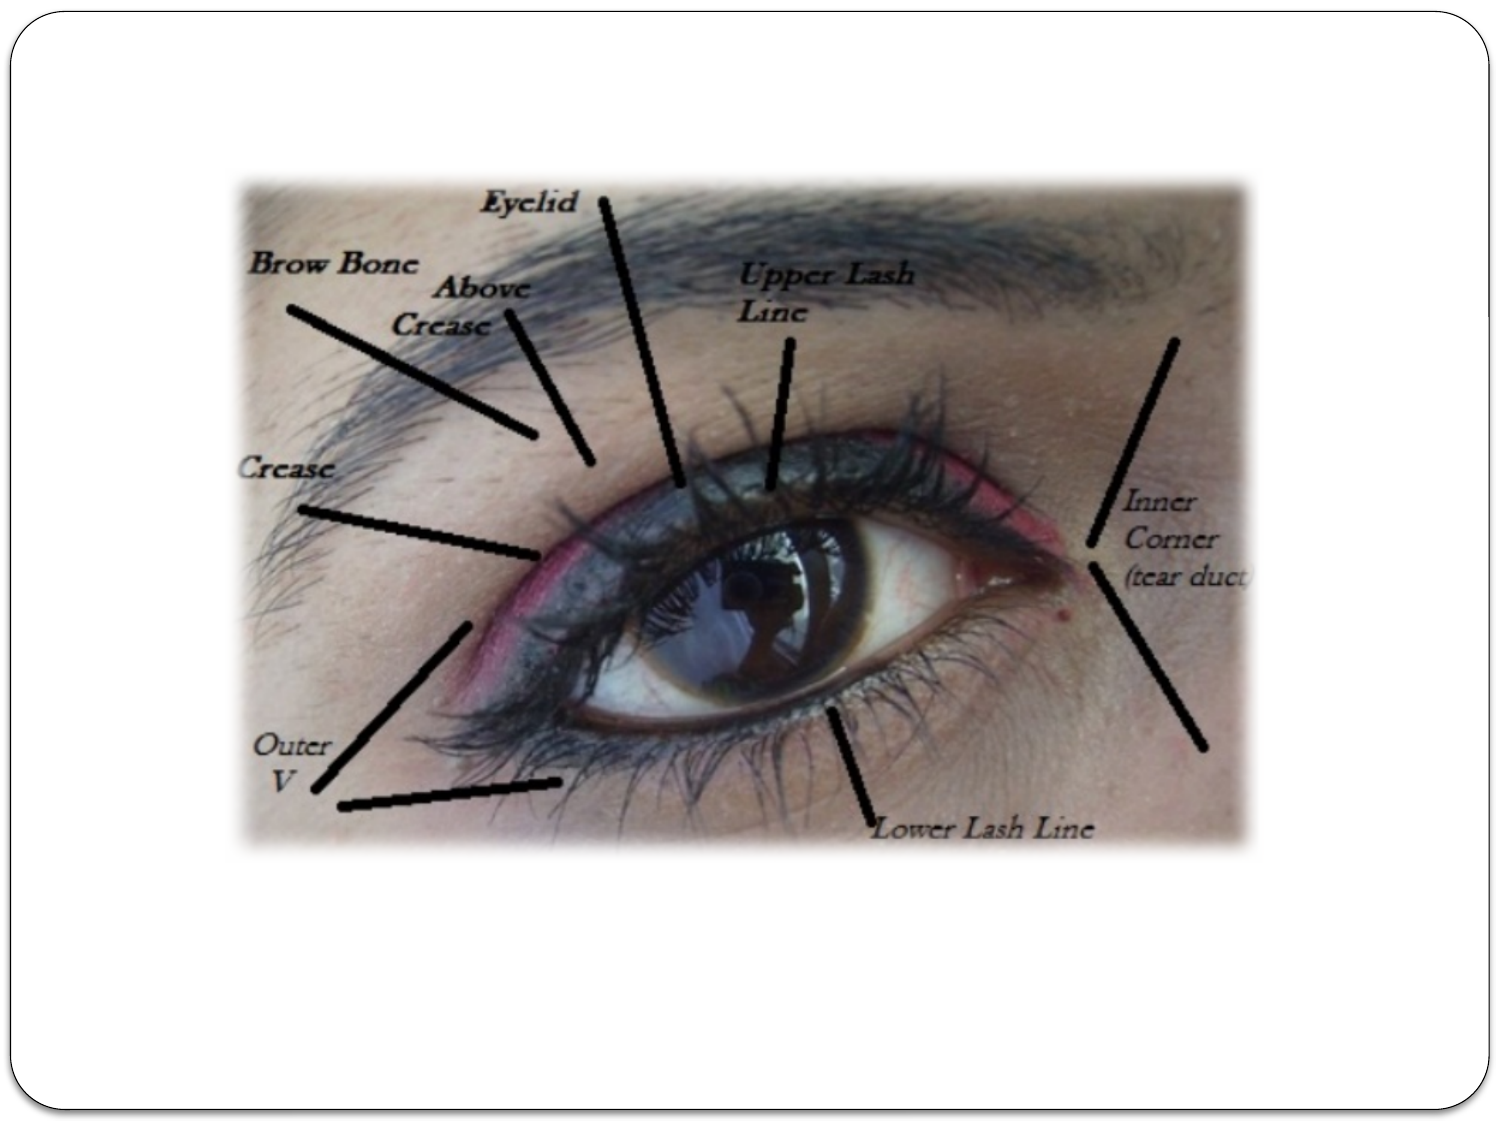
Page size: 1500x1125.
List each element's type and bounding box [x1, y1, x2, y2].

list [224, 167, 1265, 863]
